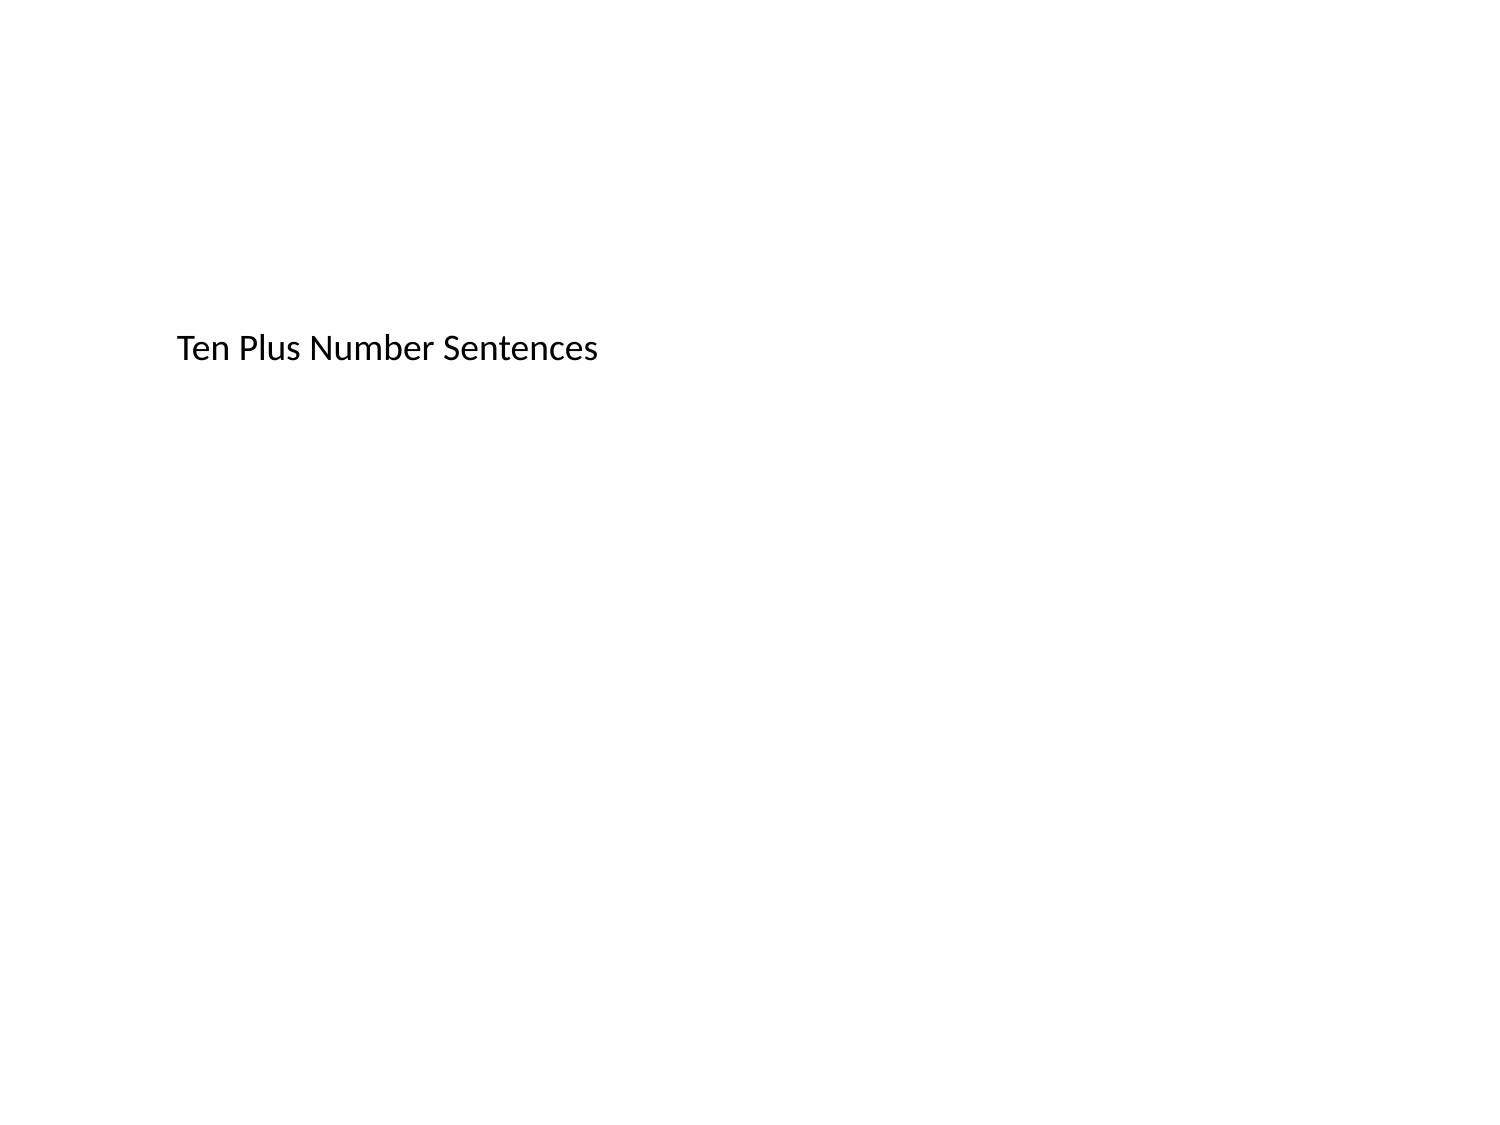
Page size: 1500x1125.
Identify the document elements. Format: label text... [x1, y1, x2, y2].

text_box Ten Plus Number Sentences [162, 315, 918, 376]
